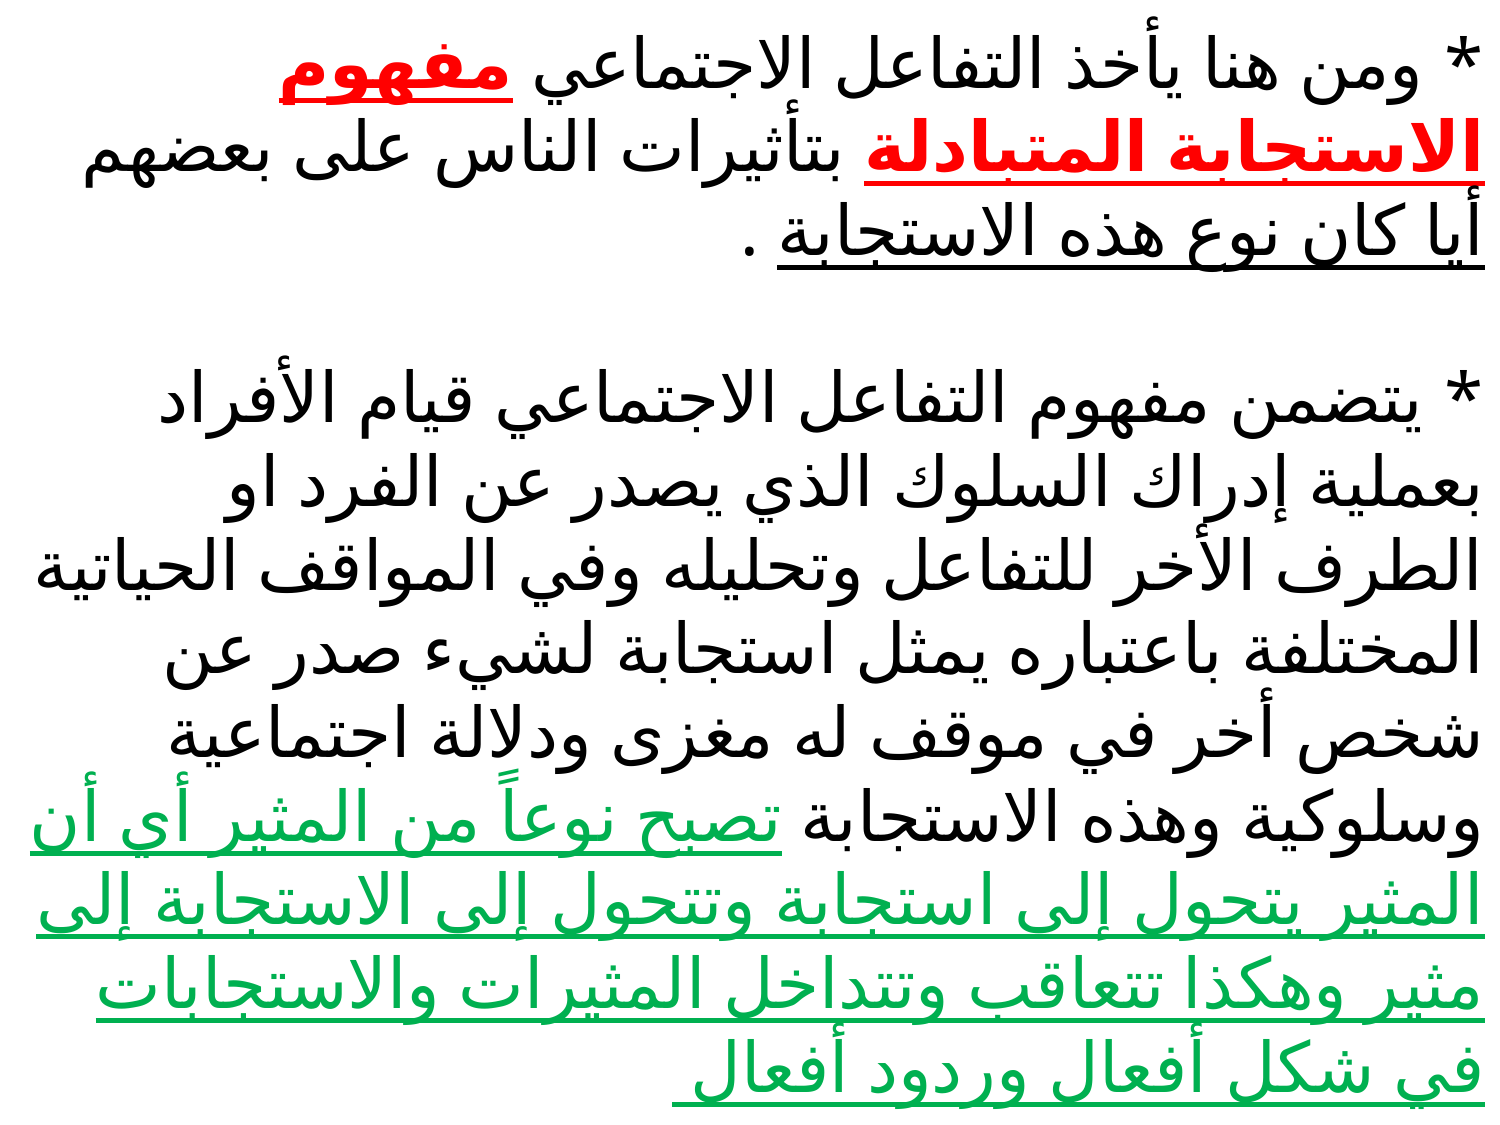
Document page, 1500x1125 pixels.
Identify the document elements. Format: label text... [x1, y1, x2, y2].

title * ومن هنا يأخذ التفاعل الاجتماعي مفهوم الاستجابة المتبادلة بتأثيرات الناس على بعضهم أيا كان نوع هذه الاستجابة . * يتضمن مفهوم التفاعل الاجتماعي قيام الأفراد بعملية إدراك السلوك الذي يصدر عن الفرد او الطرف الأخر للتفاعل وتحليله وفي المواقف الحياتية المختلفة باعتباره يمثل استجابة لشيء صدر عن شخص أخر في موقف له مغزى ودلالة اجتماعية وسلوكية وهذه الاستجابة تصبح نوعاً من المثير أي أن المثير يتحول إلى استجابة وتتحول إلى الاستجابة إلى مثير وهكذا تتعاقب وتتداخل المثيرات والاستجابات في شكل أفعال وردود أفعال [0, 0, 1500, 1125]
